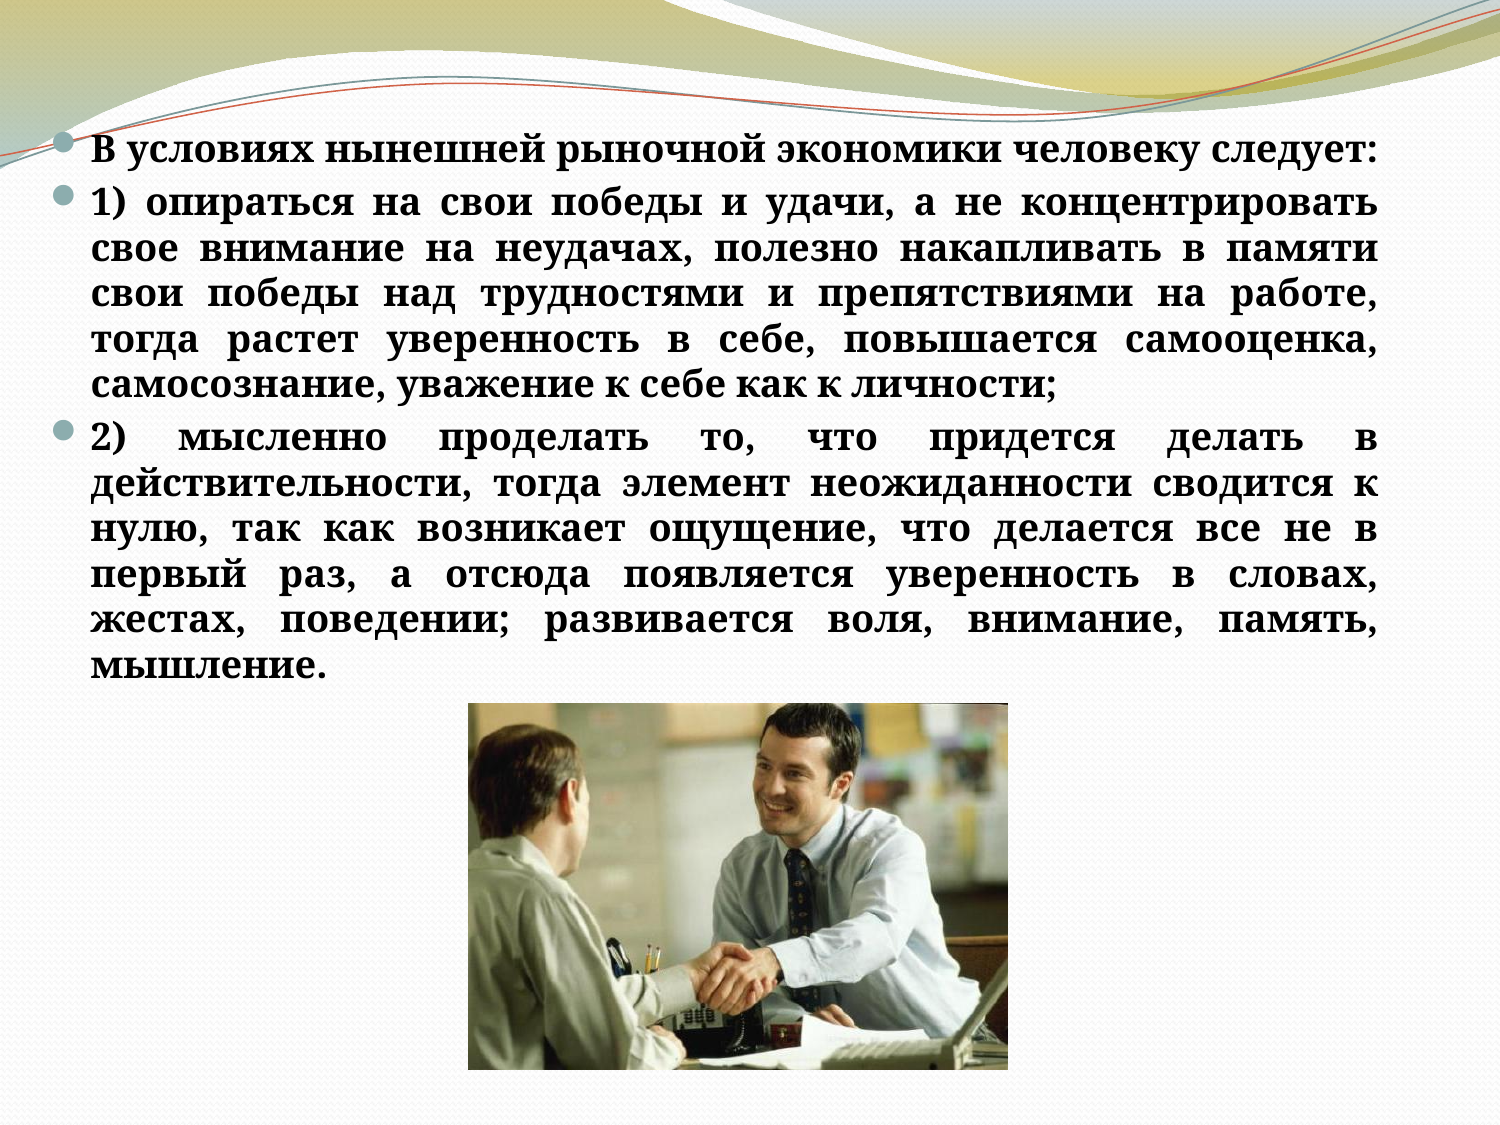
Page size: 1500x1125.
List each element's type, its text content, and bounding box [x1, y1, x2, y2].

list В условиях нынешней рыночной экономики человеку следует: 1) опираться на свои победы и удачи, а не концентрировать свое внимание на неудачах, полезно накапливать в памяти свои победы над трудностями и препятствиями на работе, тогда растет уверенность в себе, повышается самооценка, самосознание, уважение к себе как к личности; 2) мысленно проделать то, что придется делать в действительности, тогда элемент неожиданности сводится к нулю, так как возникает ощущение, что делается все не в первый раз, а отсюда появляется уверенность в словах, жестах, поведении; развивается воля, внимание, память, мышление. [35, 117, 1395, 739]
picture [468, 702, 1008, 1070]
